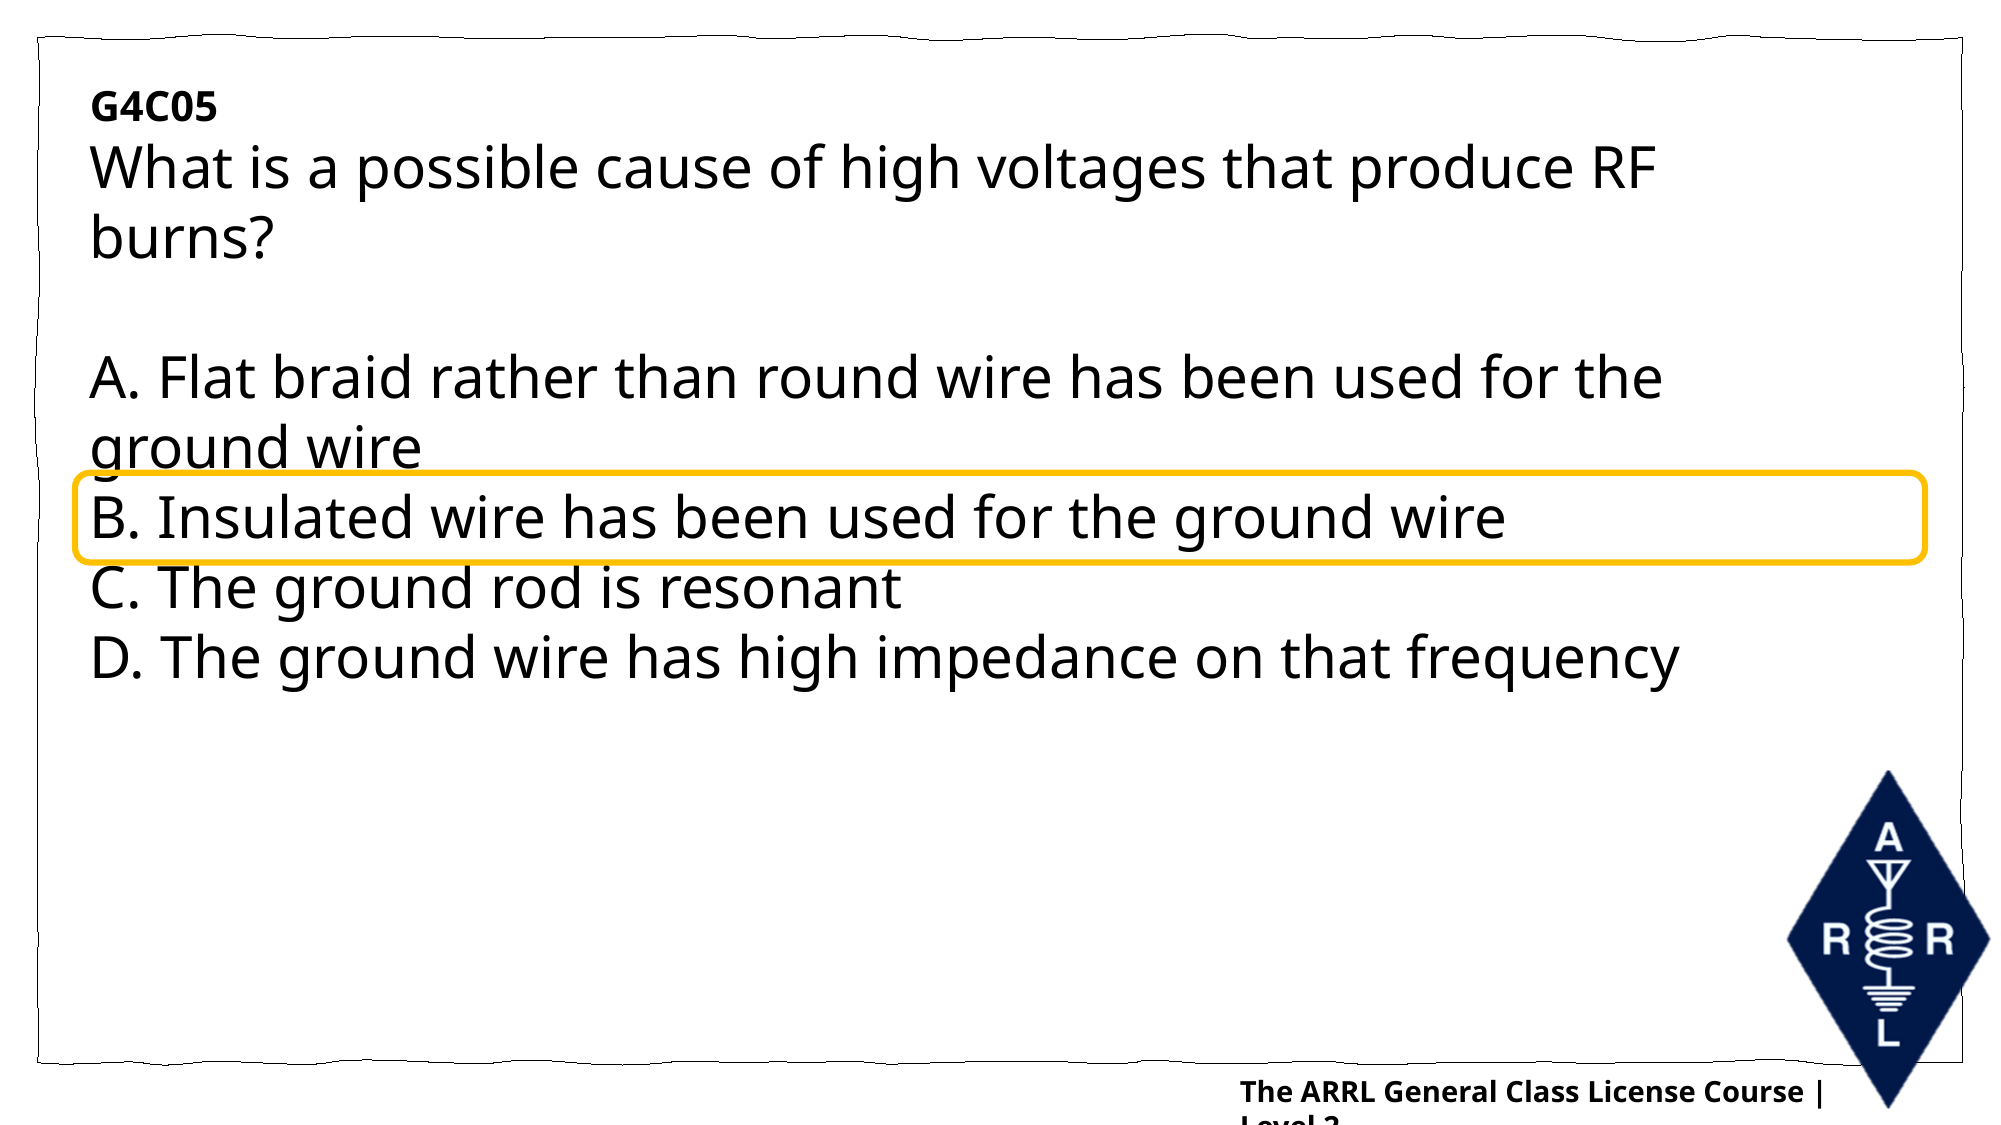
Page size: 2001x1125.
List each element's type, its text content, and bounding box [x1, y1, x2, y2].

text_box G4C05 What is a possible cause of high voltages that produce RF burns? A. Flat braid rather than round wire has been used for the ground wire B. Insulated wire has been used for the ground wire C. The ground rod is resonant D. The ground wire has high impedance on that frequency [75, 556, 1850, 698]
picture [1773, 752, 1999, 1125]
text_box [73, 471, 1927, 564]
text_box G4C05 What is a possible cause of high voltages that produce RF burns? A. Flat braid rather than round wire has been used for the ground wire B. Insulated wire has been used for the ground wire C. The ground rod is resonant D. The ground wire has high impedance on that frequency [75, 72, 1850, 479]
